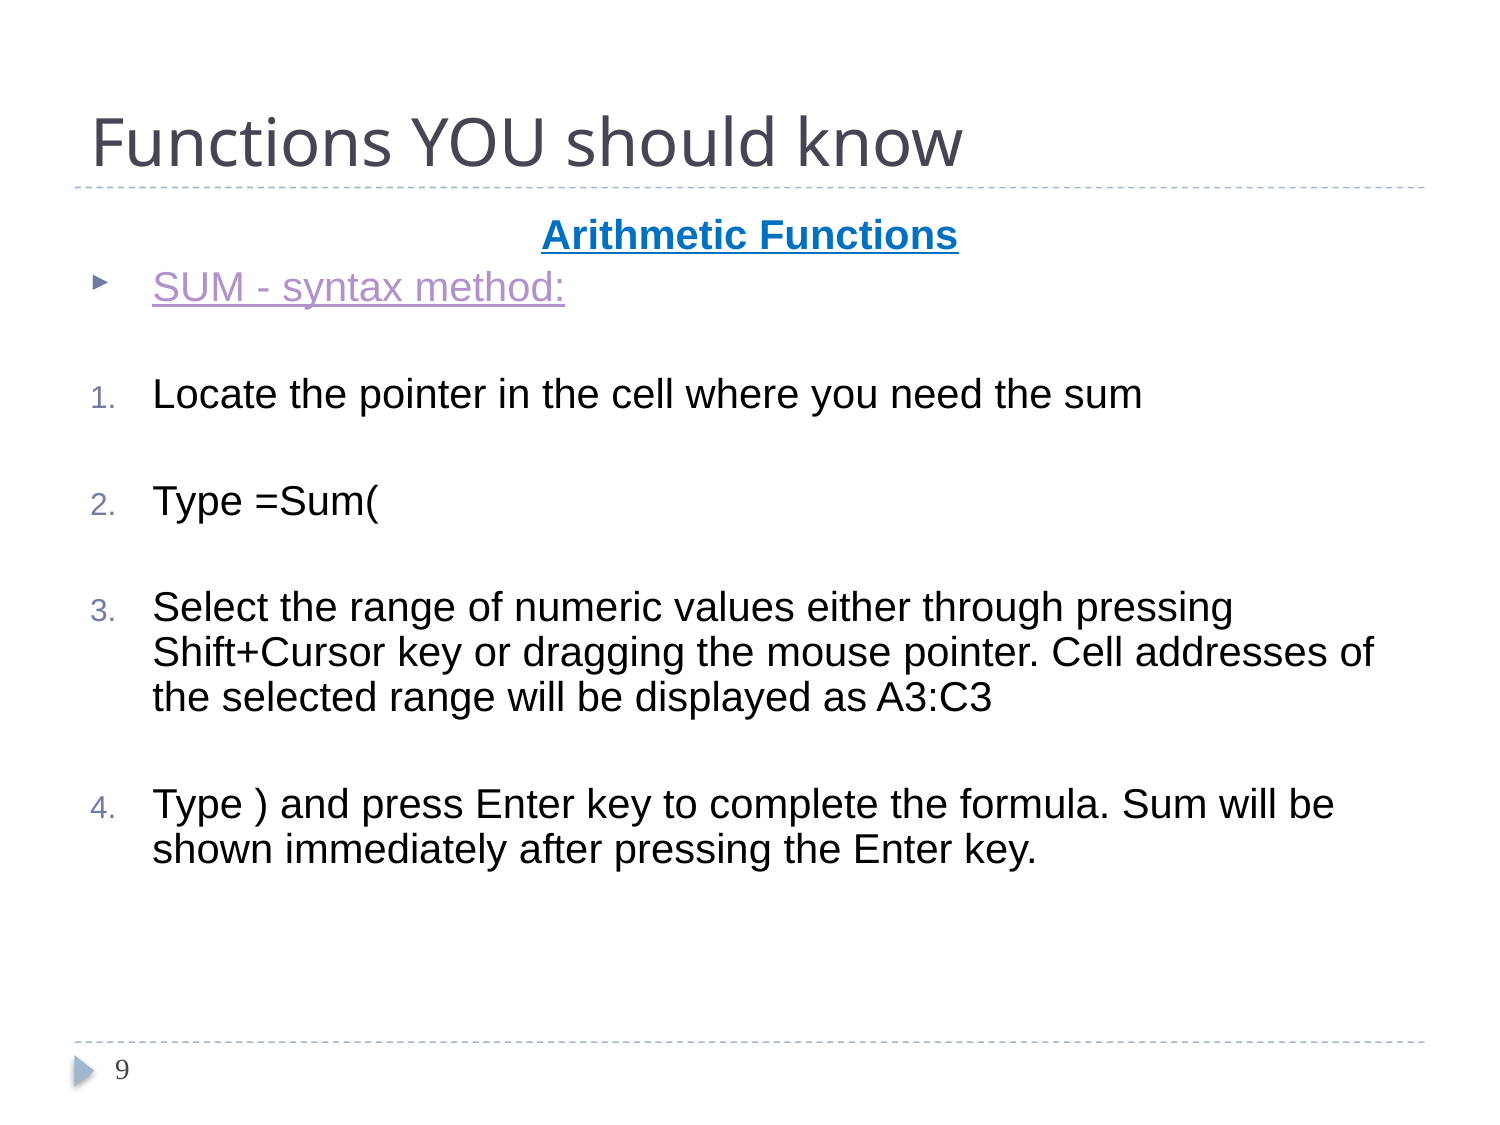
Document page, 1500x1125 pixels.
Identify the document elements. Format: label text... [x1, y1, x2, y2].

list Arithmetic Functions SUM - syntax method: Locate the pointer in the cell where you need the sum Type =Sum( Select the range of numeric values either through pressing Shift+Cursor key or dragging the mouse pointer. Cell addresses of the selected range will be displayed as A3:C3 Type ) and press Enter key to complete the formula. Sum will be shown immediately after pressing the Enter key. [74, 199, 1426, 1011]
slide_number 9 [100, 1042, 426, 1103]
title Functions YOU should know [74, 24, 1426, 188]
